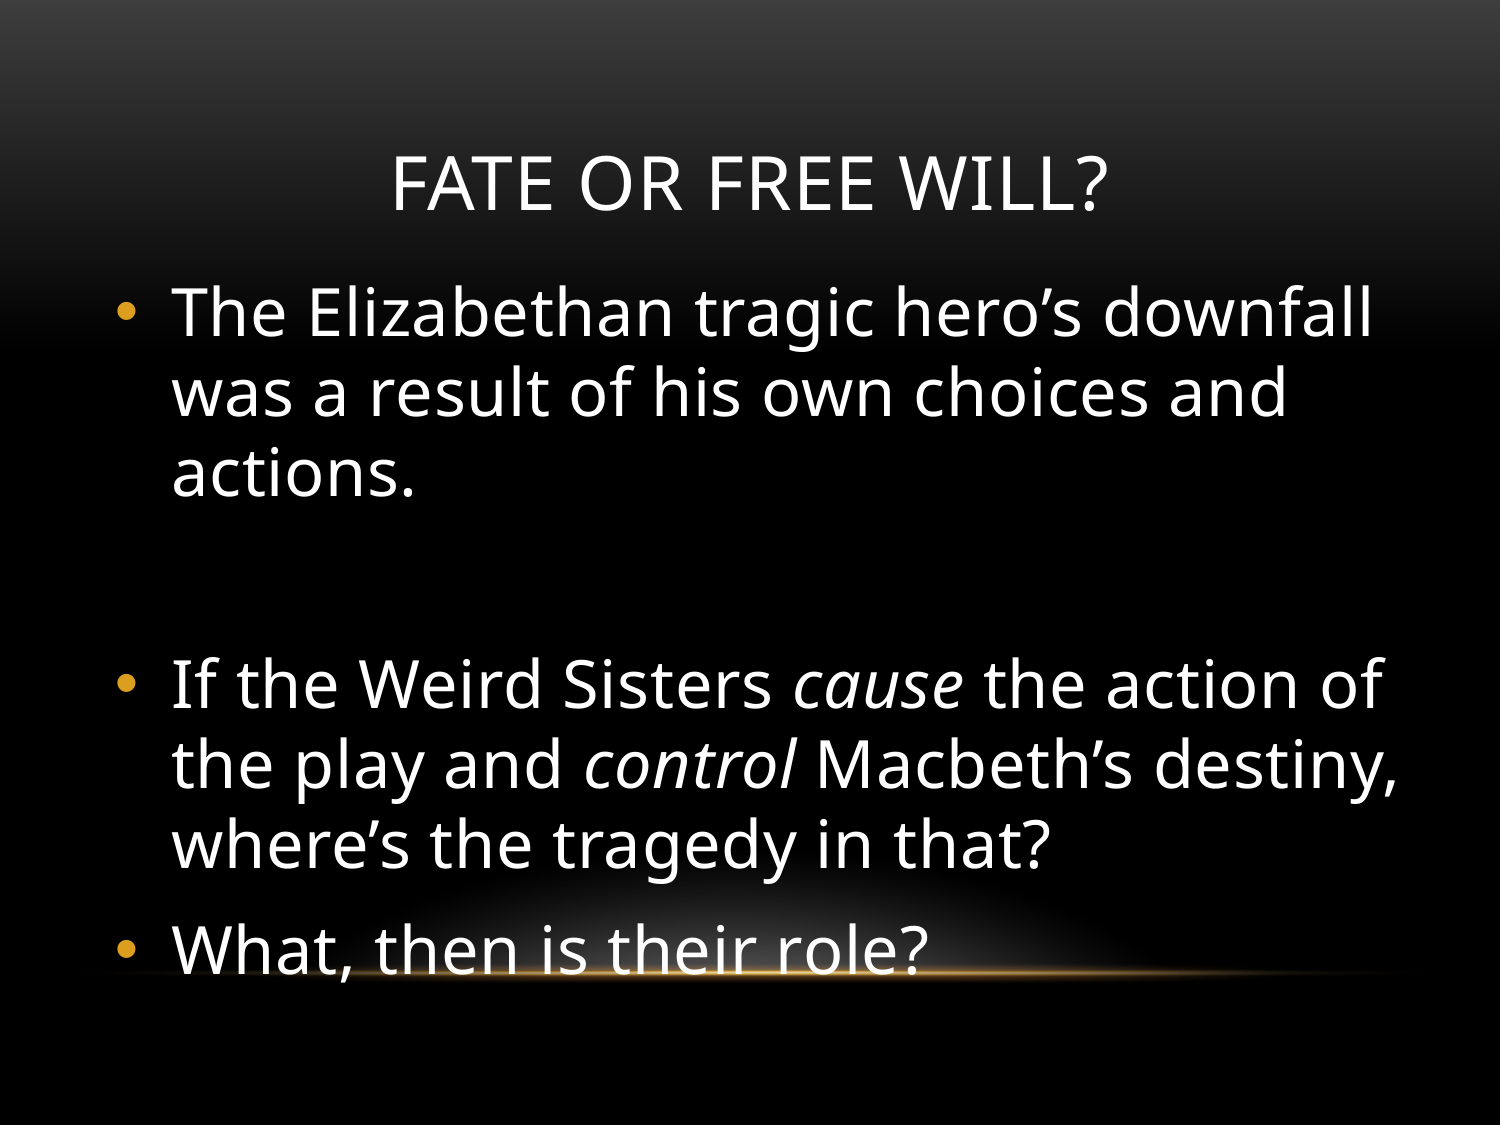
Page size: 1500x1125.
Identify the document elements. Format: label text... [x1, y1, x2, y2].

title Fate or free will? [99, 45, 1400, 233]
picture [0, 0, 1500, 1125]
list The Elizabethan tragic hero’s downfall was a result of his own choices and actions. If the Weird Sisters cause the action of the play and control Macbeth’s destiny, where’s the tragedy in that? What, then is their role? [99, 262, 1438, 1125]
